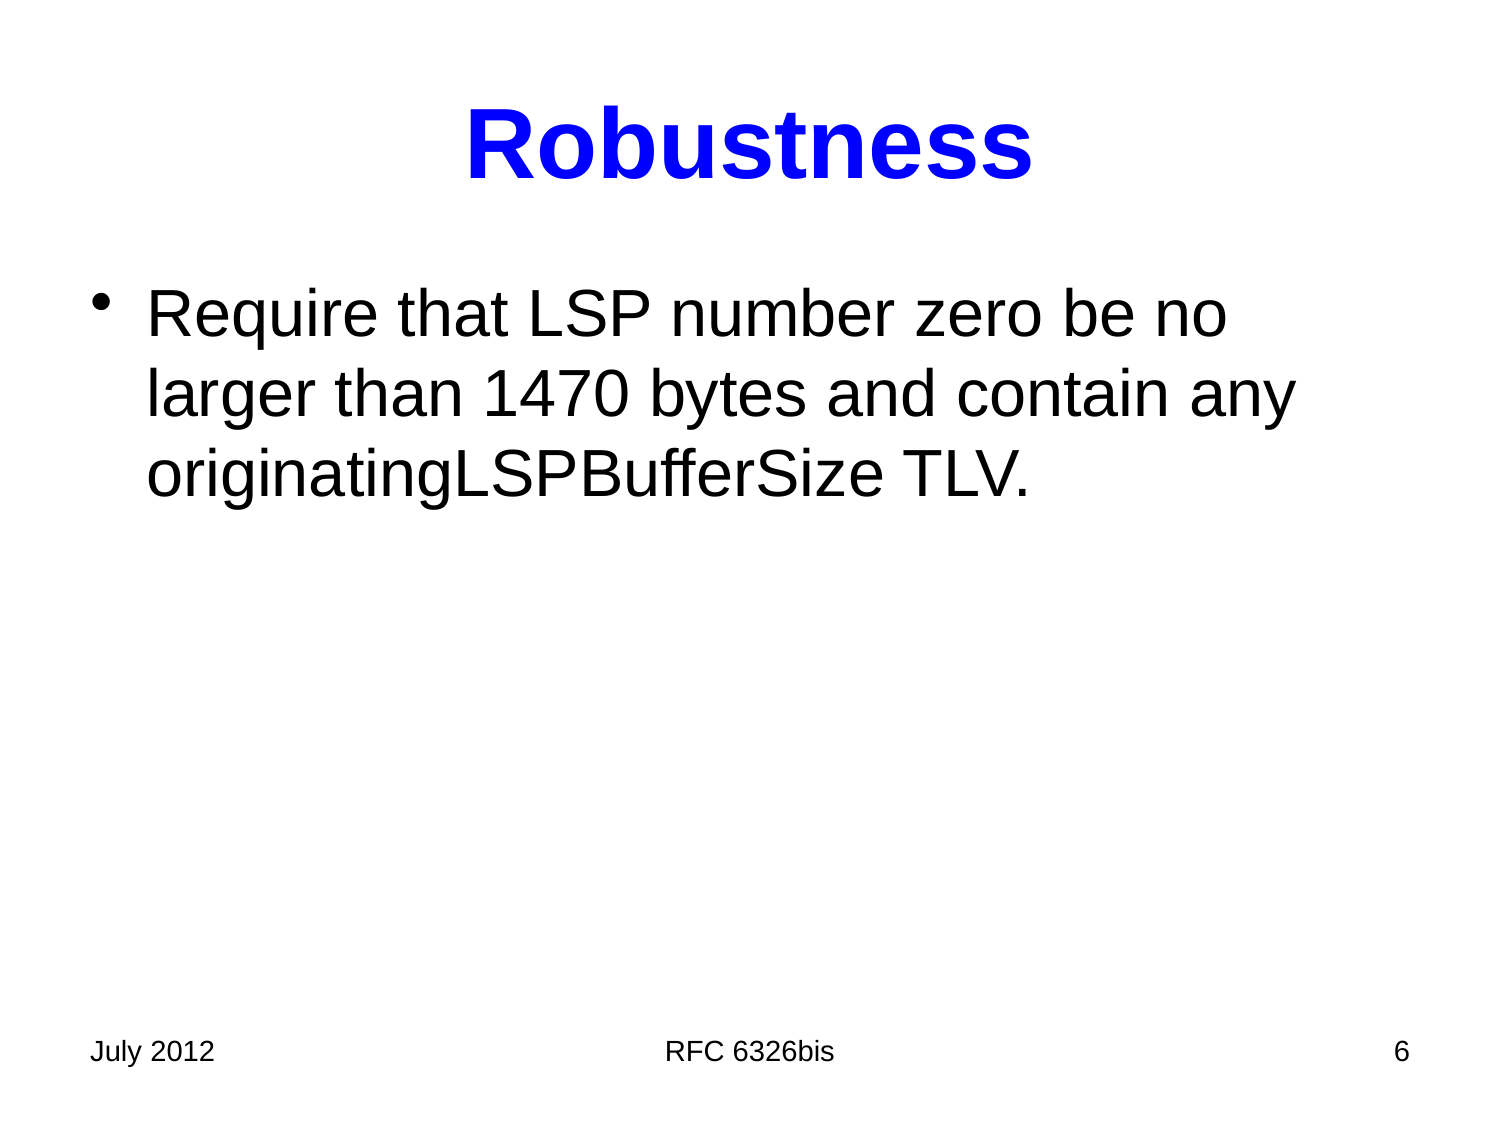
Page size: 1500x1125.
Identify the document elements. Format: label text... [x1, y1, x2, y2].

title Robustness [75, 45, 1425, 233]
slide_number 6 [1074, 1024, 1426, 1103]
footer RFC 6326bis [512, 1024, 988, 1103]
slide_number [74, 1024, 426, 1103]
list Require that LSP number zero be no larger than 1470 bytes and contain any originatingLSPBufferSize TLV. [75, 262, 1425, 1005]
